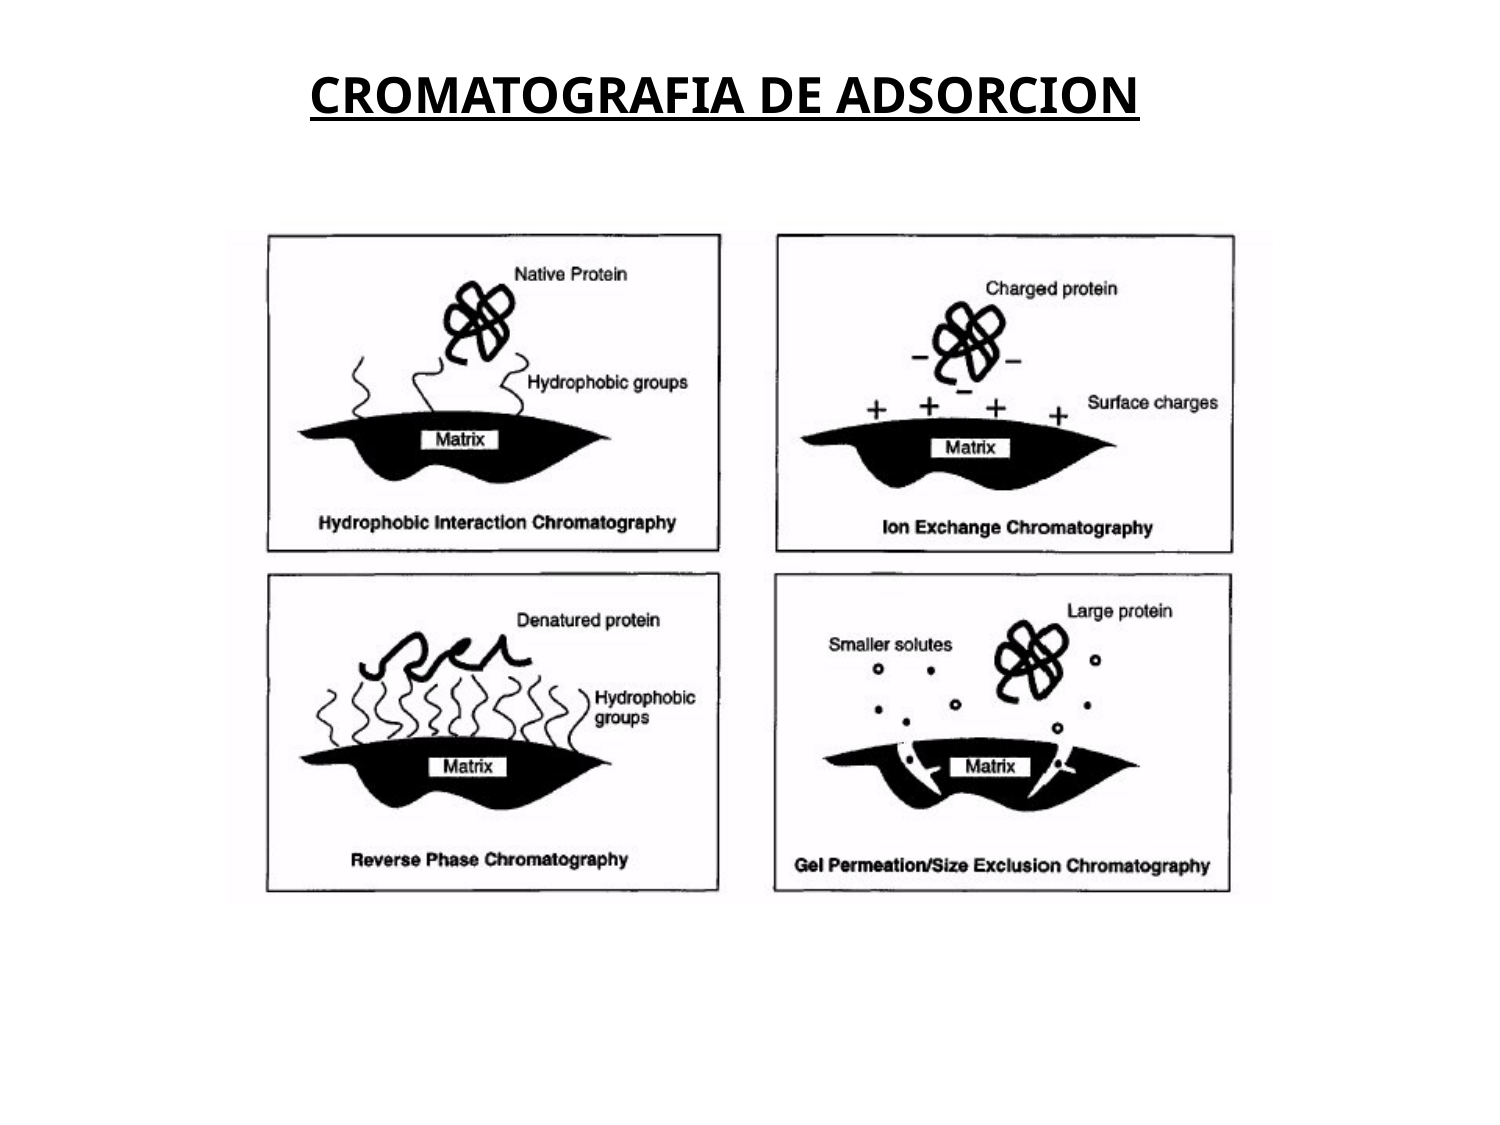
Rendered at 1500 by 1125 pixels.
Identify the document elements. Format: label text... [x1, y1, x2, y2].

picture [227, 220, 1273, 905]
title CROMATOGRAFIA DE ADSORCION [87, 0, 1363, 188]
